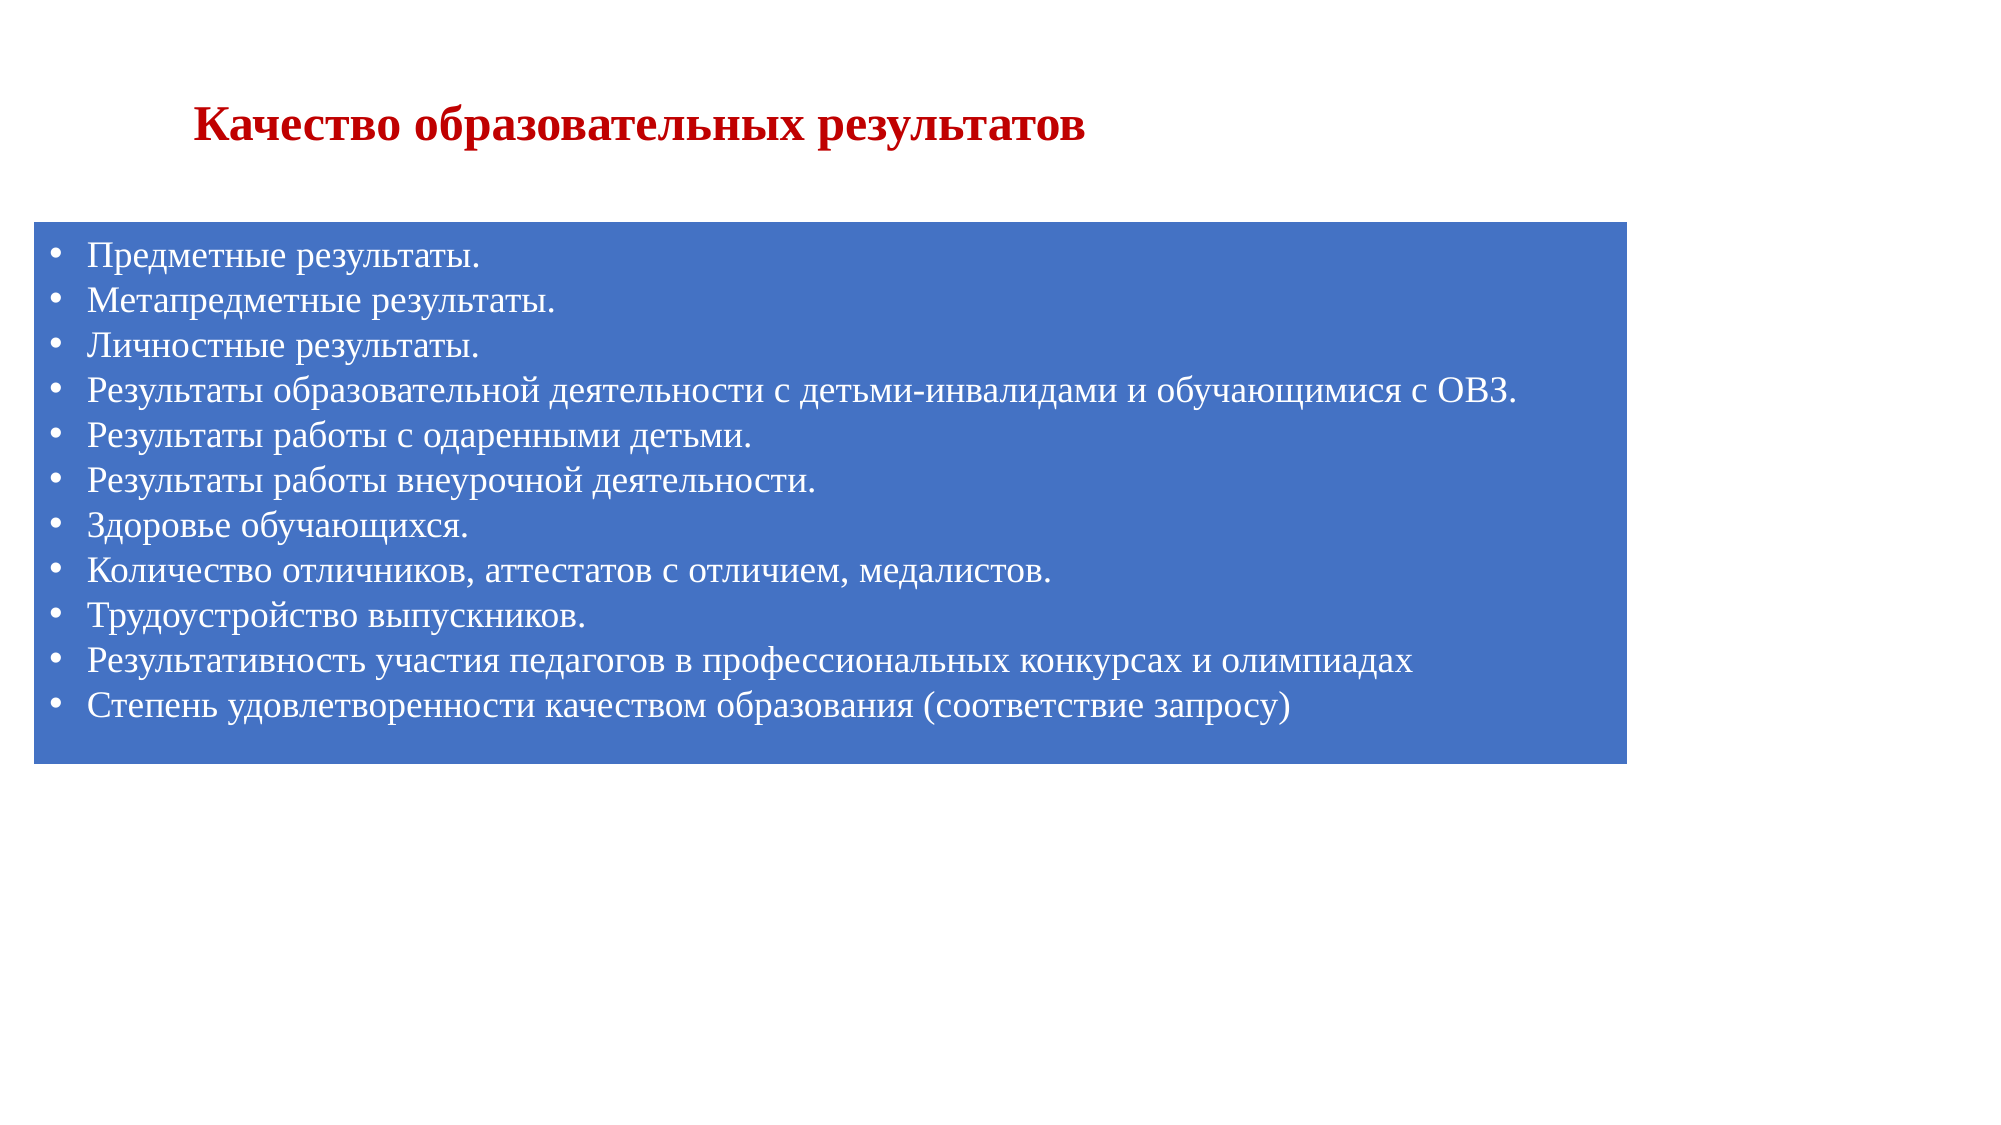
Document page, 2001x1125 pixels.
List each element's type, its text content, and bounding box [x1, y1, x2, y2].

list Предметные результаты. Метапредметные результаты. Личностные результаты. Результаты образовательной деятельности с детьми-инвалидами и обучающимися с ОВЗ. Результаты работы с одаренными детьми. Результаты работы внеурочной деятельности. Здоровье обучающихся. Количество отличников, аттестатов с отличием, медалистов. Трудоустройство выпускников. Результативность участия педагогов в профессиональных конкурсах и олимпиадах Степень удовлетворенности качеством образования (соответствие запросу) [34, 222, 1627, 764]
title Качество образовательных результатов [123, 97, 1157, 286]
